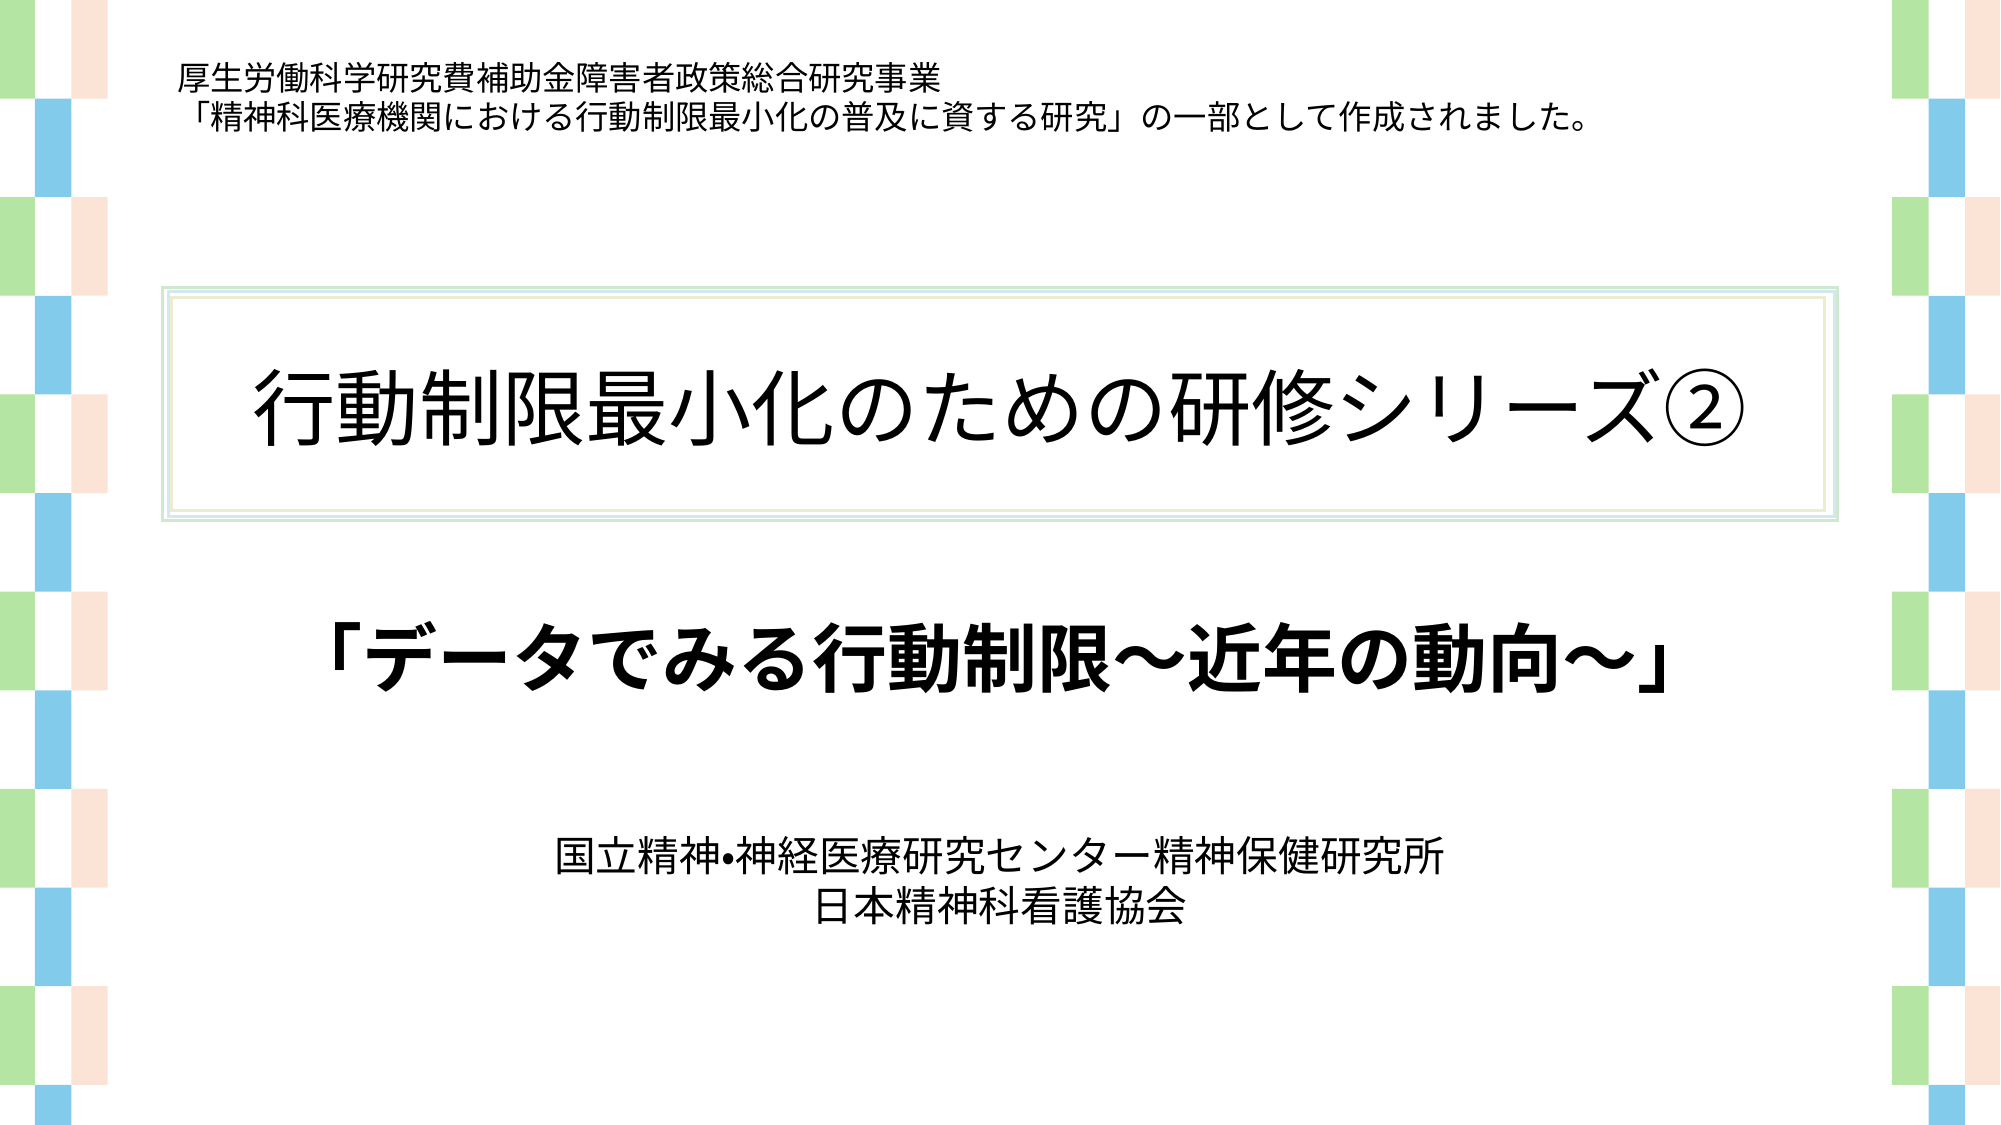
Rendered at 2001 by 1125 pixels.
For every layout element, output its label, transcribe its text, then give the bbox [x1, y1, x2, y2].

text_box [167, 290, 1836, 518]
text_box 国立精神・神経医療研究センター精神保健研究所 日本精神科看護協会 [311, 822, 1688, 938]
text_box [0, 0, 109, 1125]
text_box 「データでみる行動制限～近年の動向～」 [165, 604, 1835, 710]
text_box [1891, 0, 2000, 1125]
text_box [170, 296, 1826, 512]
text_box [161, 286, 1839, 522]
text_box 行動制限最小化のための研修シリーズ② [237, 348, 1788, 464]
text_box 厚生労働科学研究費補助金障害者政策総合研究事業 「精神科医療機関における行動制限最小化の普及に資する研究」の一部として作成されました。 [162, 49, 1788, 144]
